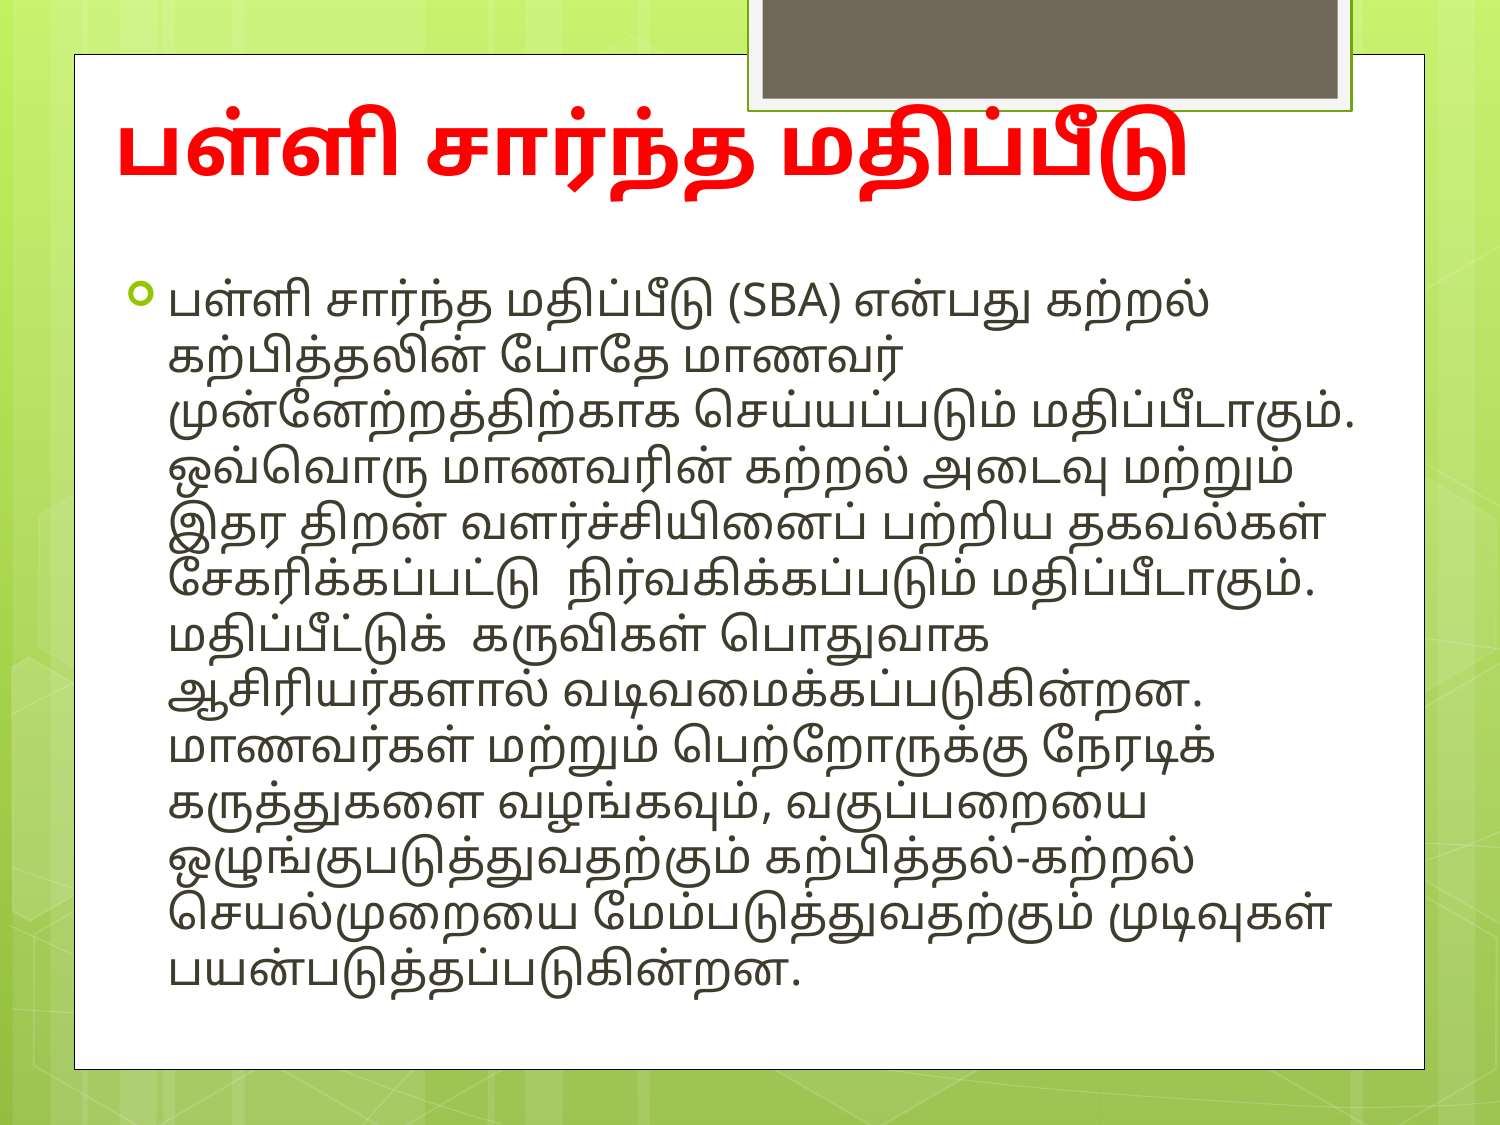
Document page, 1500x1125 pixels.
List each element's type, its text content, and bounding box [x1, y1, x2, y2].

title பள்ளி சார்ந்த மதிப்பீடு [99, 12, 1253, 200]
list பள்ளி சார்ந்த மதிப்பீடு (SBA) என்பது கற்றல் கற்பித்தலின் போதே மாணவர் முன்னேற்றத்திற்காக செய்யப்படும் மதிப்பீடாகும். ஒவ்வொரு மாணவரின் கற்றல் அடைவு மற்றும் இதர திறன் வளர்ச்சியினைப் பற்றிய தகவல்கள் சேகரிக்கப்பட்டு நிர்வகிக்கப்படும் மதிப்பீடாகும். மதிப்பீட்டுக் கருவிகள் பொதுவாக ஆசிரியர்களால் வடிவமைக்கப்படுகின்றன. மாணவர்கள் மற்றும் பெற்றோருக்கு நேரடிக் கருத்துகளை வழங்கவும், வகுப்பறையை ஒழுங்குபடுத்துவதற்கும் கற்பித்தல்-கற்றல் செயல்முறையை மேம்படுத்துவதற்கும் முடிவுகள் பயன்படுத்தப்படுகின்றன. [99, 262, 1375, 1025]
